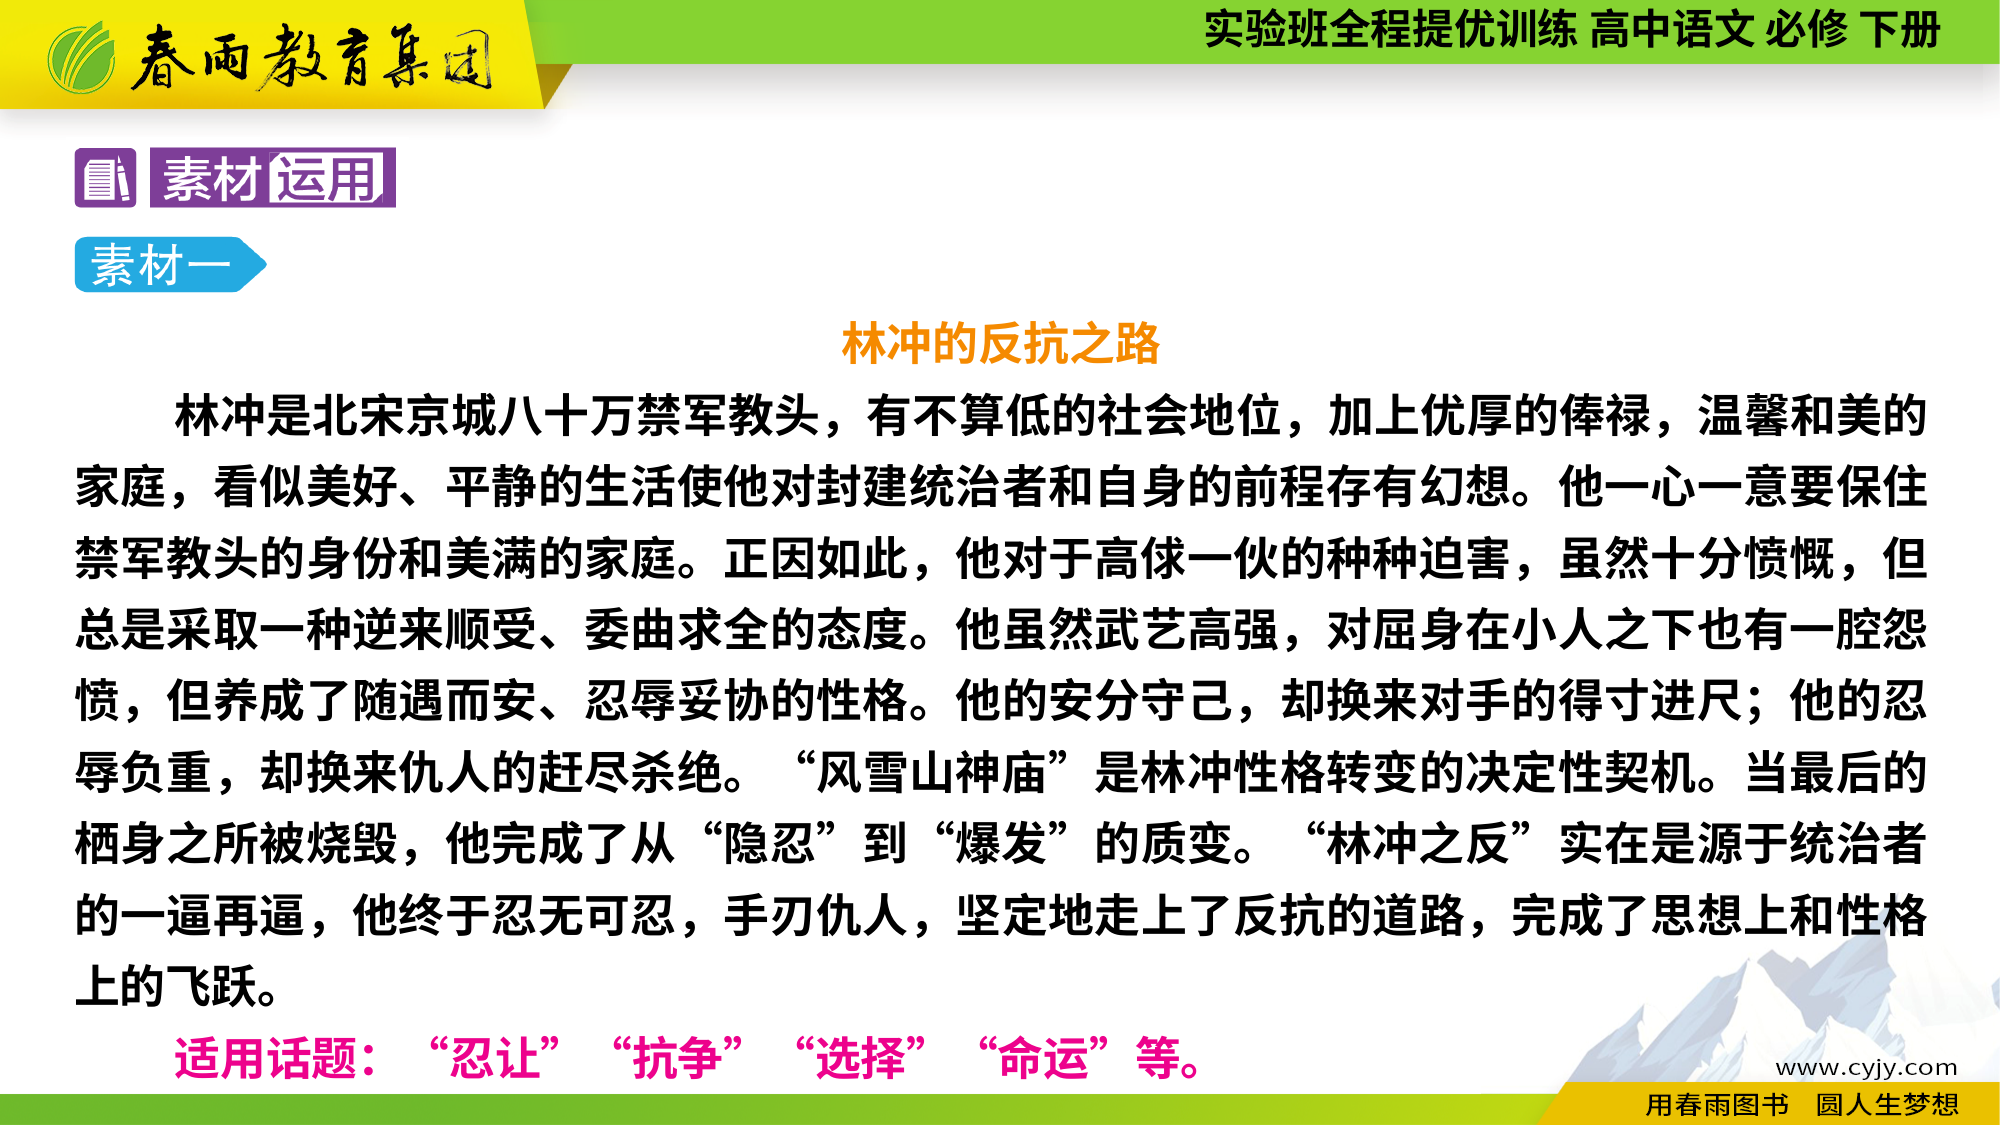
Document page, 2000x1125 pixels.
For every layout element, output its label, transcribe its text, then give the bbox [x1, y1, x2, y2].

list 林冲的反抗之路 林冲是北宋京城八十万禁军教头，有不算低的社会地位，加上优厚的俸禄，温馨和美的家庭，看似美好、平静的生活使他对封建统治者和自身的前程存有幻想。他一心一意要保住禁军教头的身份和美满的家庭。正因如此，他对于高俅一伙的种种迫害，虽然十分愤慨，但总是采取一种逆来顺受、委曲求全的态度。他虽然武艺高强，对屈身在小人之下也有一腔怨愤，但养成了随遇而安、忍辱妥协的性格。他的安分守己，却换来对手的得寸进尺；他的忍辱负重，却换来仇人的赶尽杀绝。“风雪山神庙”是林冲性格转变的决定性契机。当最后的栖身之所被烧毁，他完成了从“隐忍”到“爆发”的质变。“林冲之反”实在是源于统治者的一逼再逼，他终于忍无可忍，手刃仇人，坚定地走上了反抗的道路，完成了思想上和性格上的飞跃。 适用话题：“忍让”“抗争”“选择”“命运”等。 [59, 290, 1944, 1093]
picture [0, 0, 2000, 1125]
